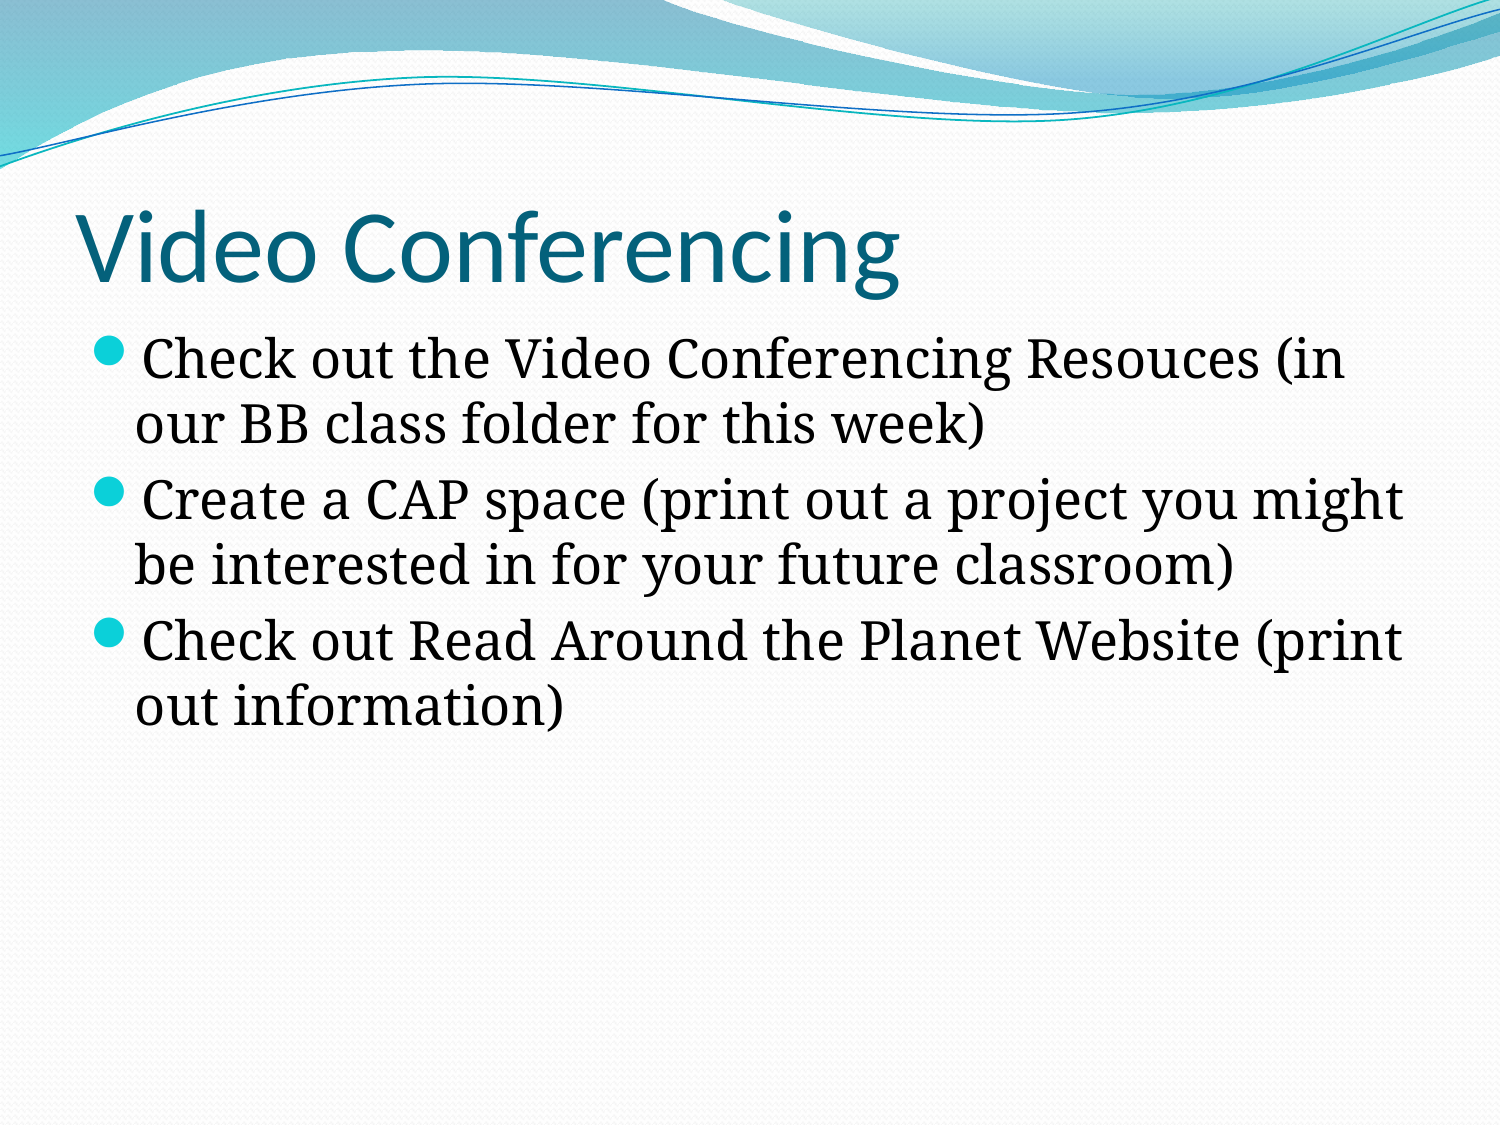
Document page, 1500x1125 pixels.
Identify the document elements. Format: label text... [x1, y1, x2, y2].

list Check out the Video Conferencing Resouces (in our BB class folder for this week) Create a CAP space (print out a project you might be interested in for your future classroom) Check out Read Around the Planet Website (print out information) [75, 317, 1425, 1038]
title Video Conferencing [75, 115, 1425, 303]
